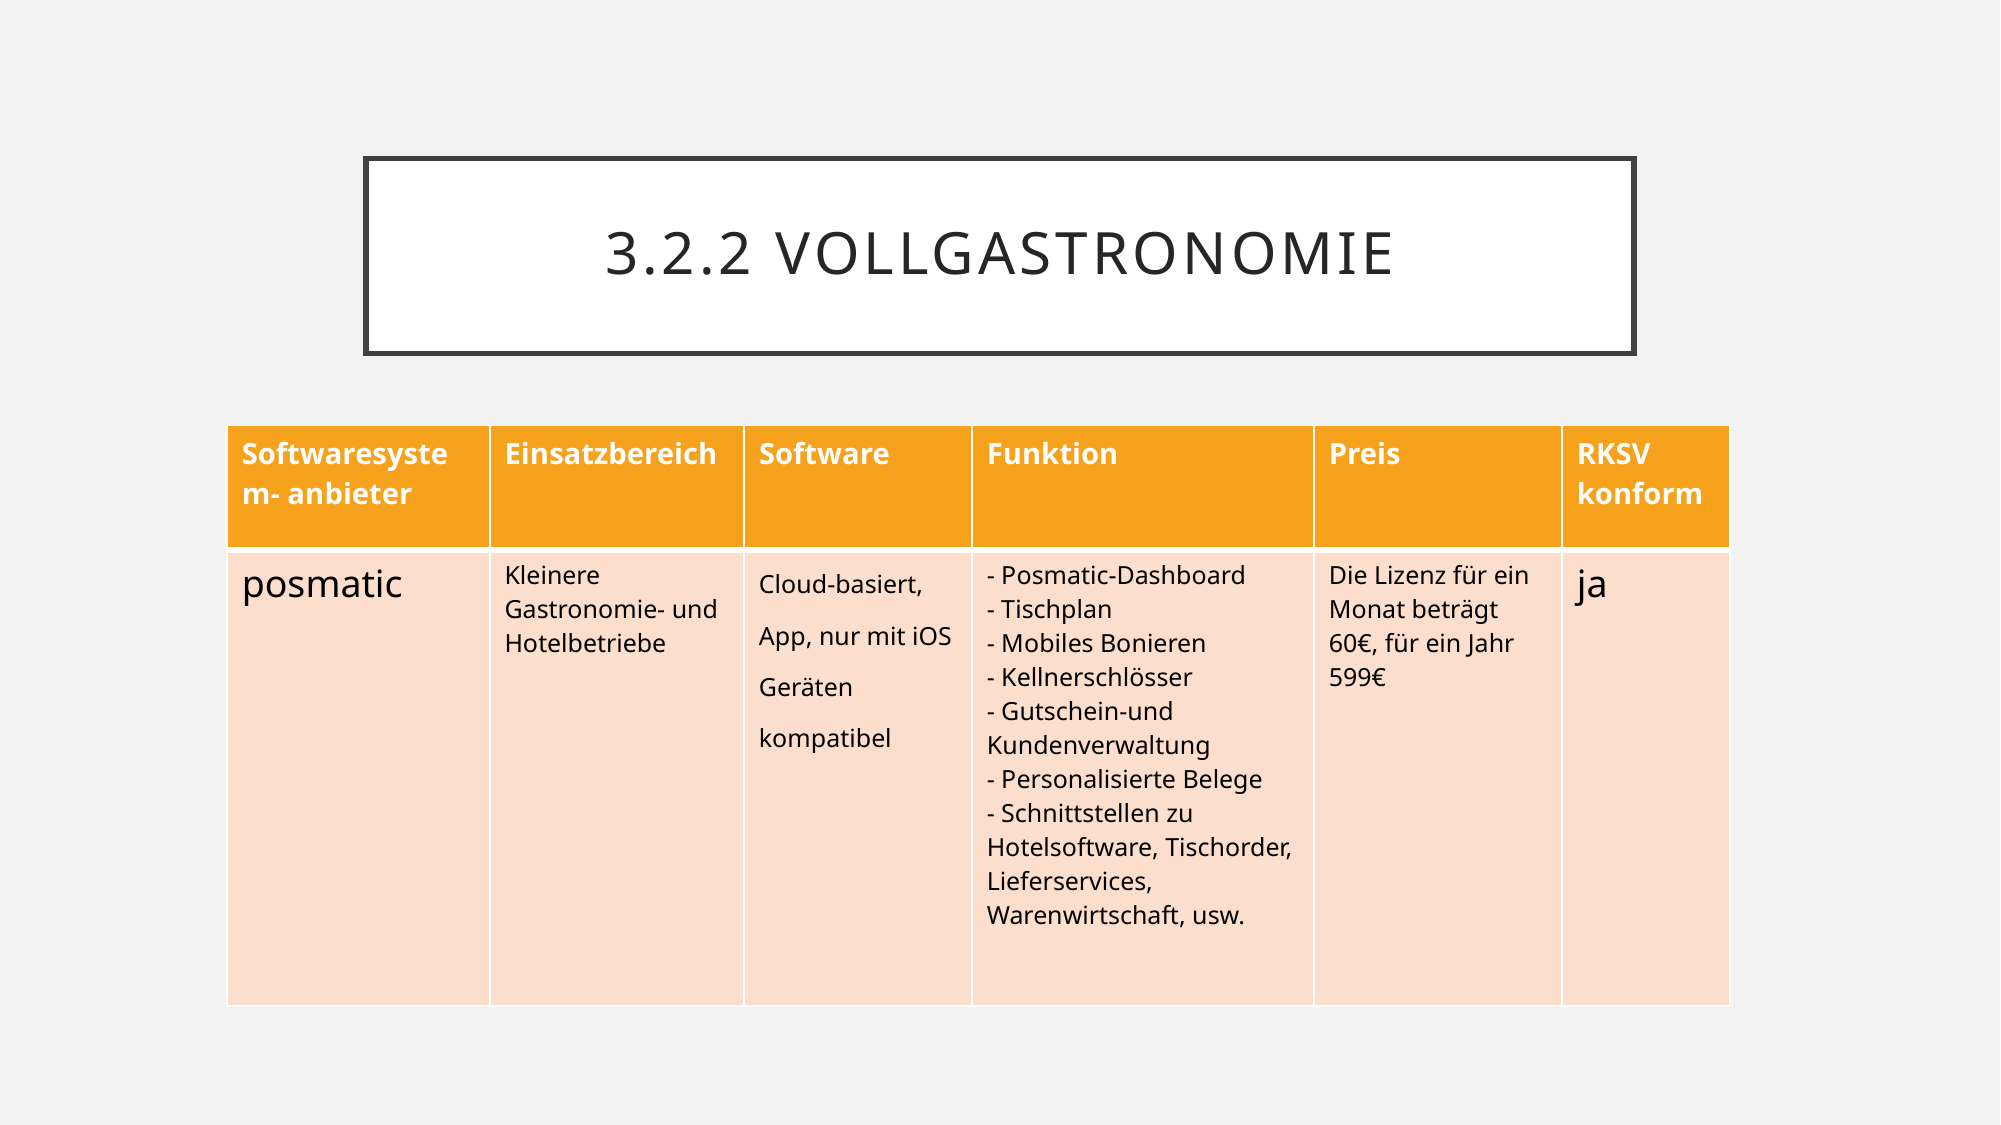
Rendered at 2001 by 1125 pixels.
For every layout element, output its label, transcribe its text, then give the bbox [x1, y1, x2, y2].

table_cell - Posmatic-Dashboard - Tischplan - Mobiles Bonieren - Kellnerschlösser - Gutschein-und Kundenverwaltung - Personalisierte Belege - Schnittstellen zu Hotelsoftware, Tischorder, Lieferservices, Warenwirtschaft, usw. [973, 553, 1313, 1005]
table_cell Die Lizenz für ein Monat beträgt 60€, für ein Jahr 599€ [1315, 553, 1561, 1005]
table_cell posmatic [228, 553, 489, 1005]
table_cell Cloud-basiert, App, nur mit iOS Geräten kompatibel [745, 553, 971, 1005]
table_header Software [745, 426, 971, 547]
table_header Einsatzbereich [491, 426, 743, 547]
table_cell Kleinere Gastronomie- und Hotelbetriebe [491, 553, 743, 1005]
table_header Softwaresystem- anbieter [228, 426, 489, 547]
title 3.2.2 VollGastronomie [363, 156, 1637, 356]
table_cell ja [1563, 553, 1729, 1005]
table_header RKSV konform [1563, 426, 1729, 547]
table_header Funktion [973, 426, 1313, 547]
table_header Preis [1315, 426, 1561, 547]
